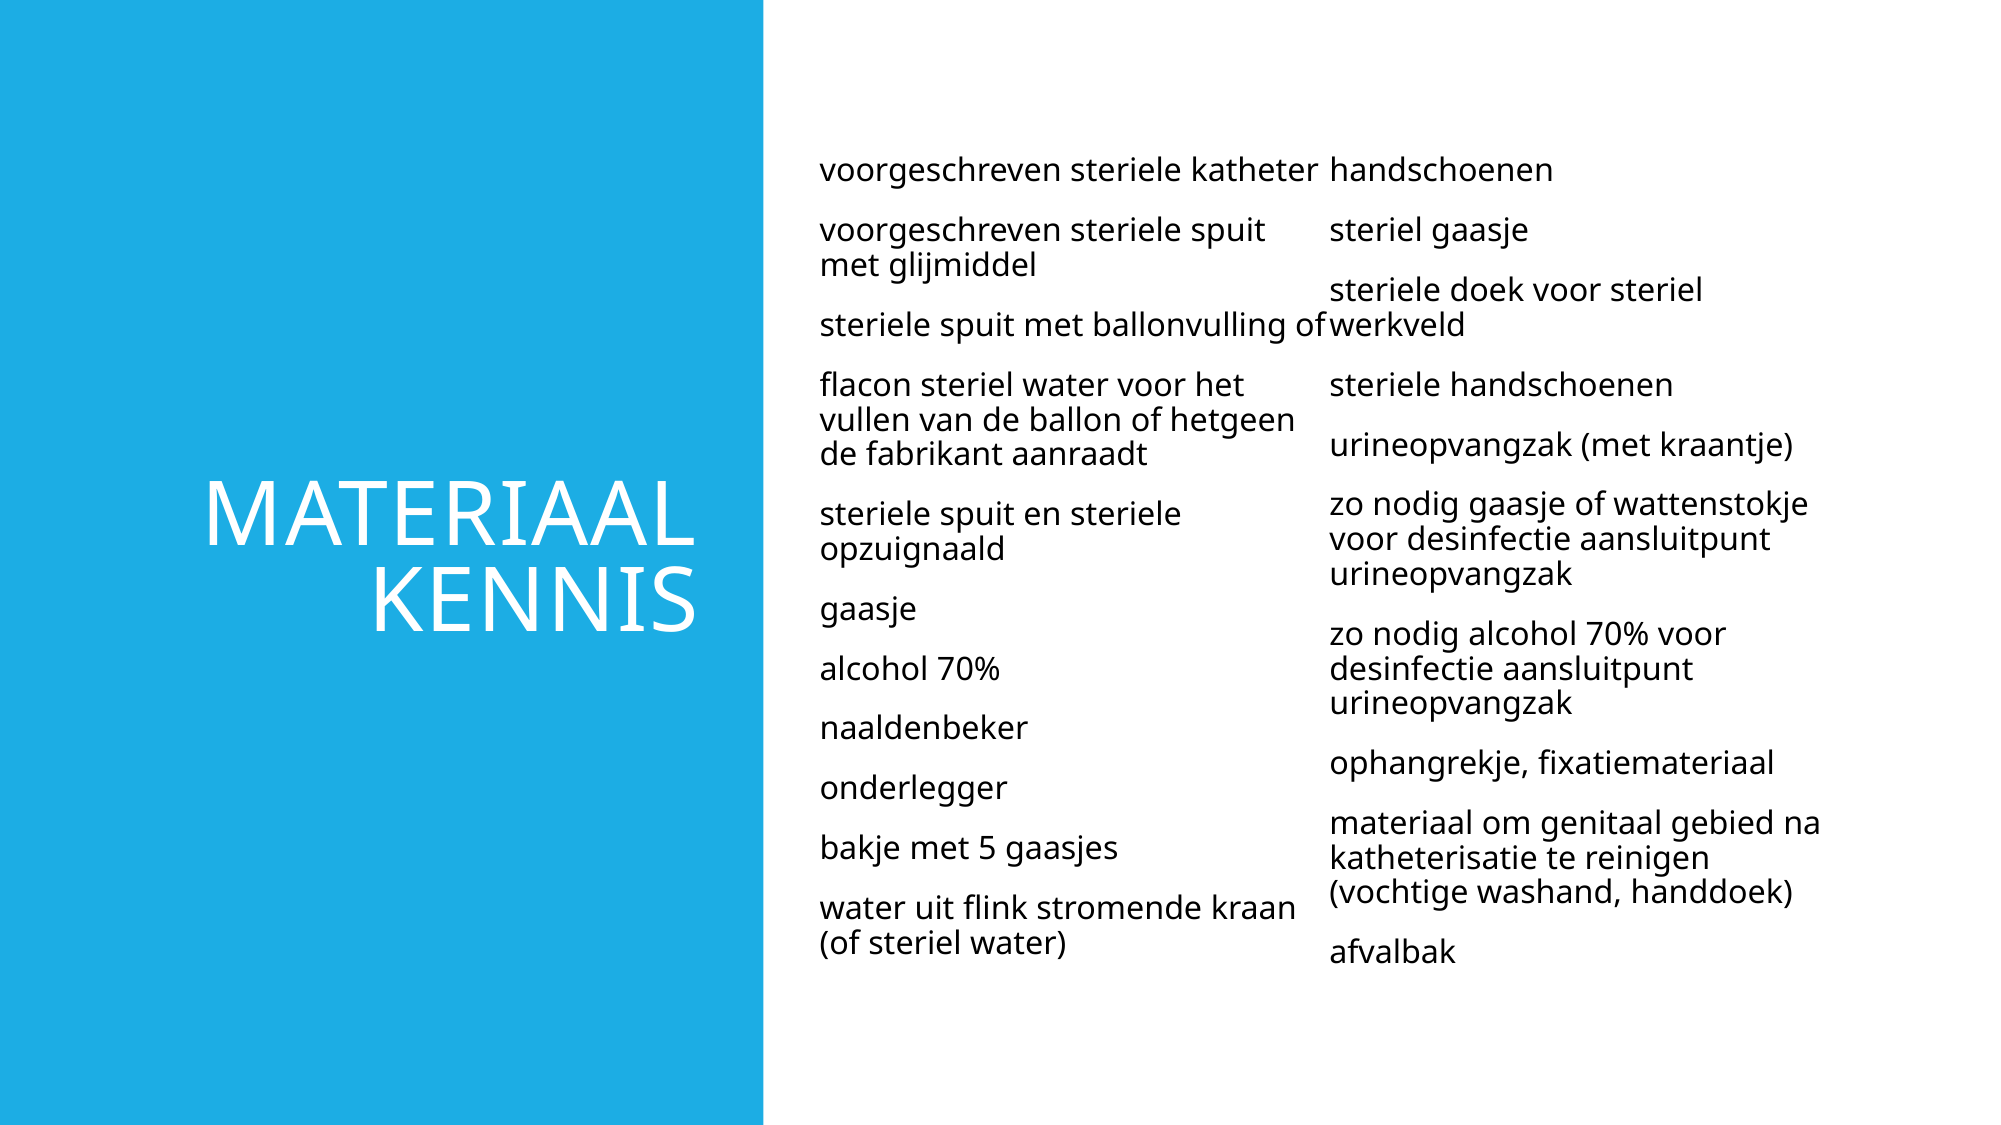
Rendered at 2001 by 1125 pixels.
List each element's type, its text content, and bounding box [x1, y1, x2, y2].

title Materiaalkennis [158, 131, 715, 993]
text_box [0, 0, 765, 1125]
text_box [765, 0, 2000, 1125]
list voorgeschreven steriele katheter voorgeschreven steriele spuit met glijmiddel steriele spuit met ballonvulling of flacon steriel water voor het vullen van de ballon of hetgeen de fabrikant aanraadt steriele spuit en steriele opzuignaald gaasje alcohol 70% naaldenbeker onderlegger bakje met 5 gaasjes water uit flink stromende kraan (of steriel water) handschoenen steriel gaasje steriele doek voor steriel werkveld steriele handschoenen urineopvangzak (met kraantje) zo nodig gaasje of wattenstokje voor desinfectie aansluitpunt urineopvangzak zo nodig alcohol 70% voor desinfectie aansluitpunt urineopvangzak ophangrekje, fixatiemateriaal materiaal om genitaal gebied na katheterisatie te reinigen (vochtige washand, handdoek) afvalbak [812, 131, 1847, 993]
